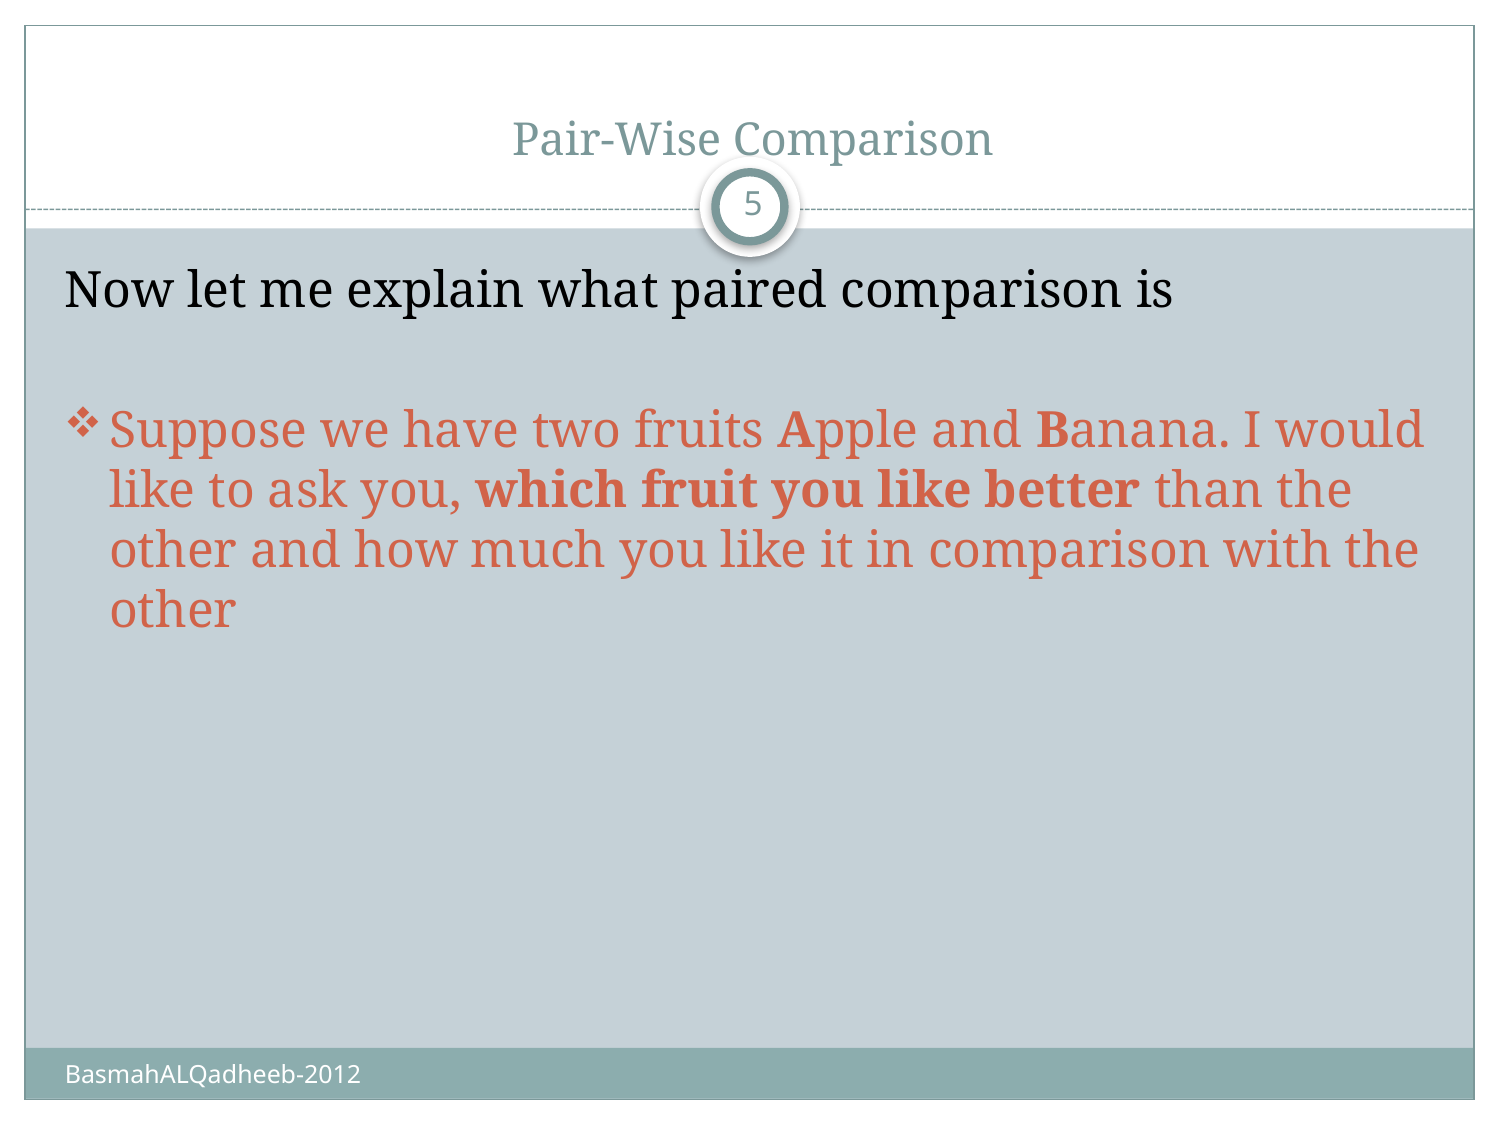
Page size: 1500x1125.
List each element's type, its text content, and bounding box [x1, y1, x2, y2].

title Pair-Wise Comparison [53, 101, 1454, 227]
slide_number 5 [715, 168, 791, 241]
list Now let me explain what paired comparison is Suppose we have two fruits Apple and Banana. I would like to ask you, which fruit you like better than the other and how much you like it in comparison with the other [49, 250, 1445, 1001]
footer BasmahALQadheeb-2012 [50, 1051, 638, 1112]
